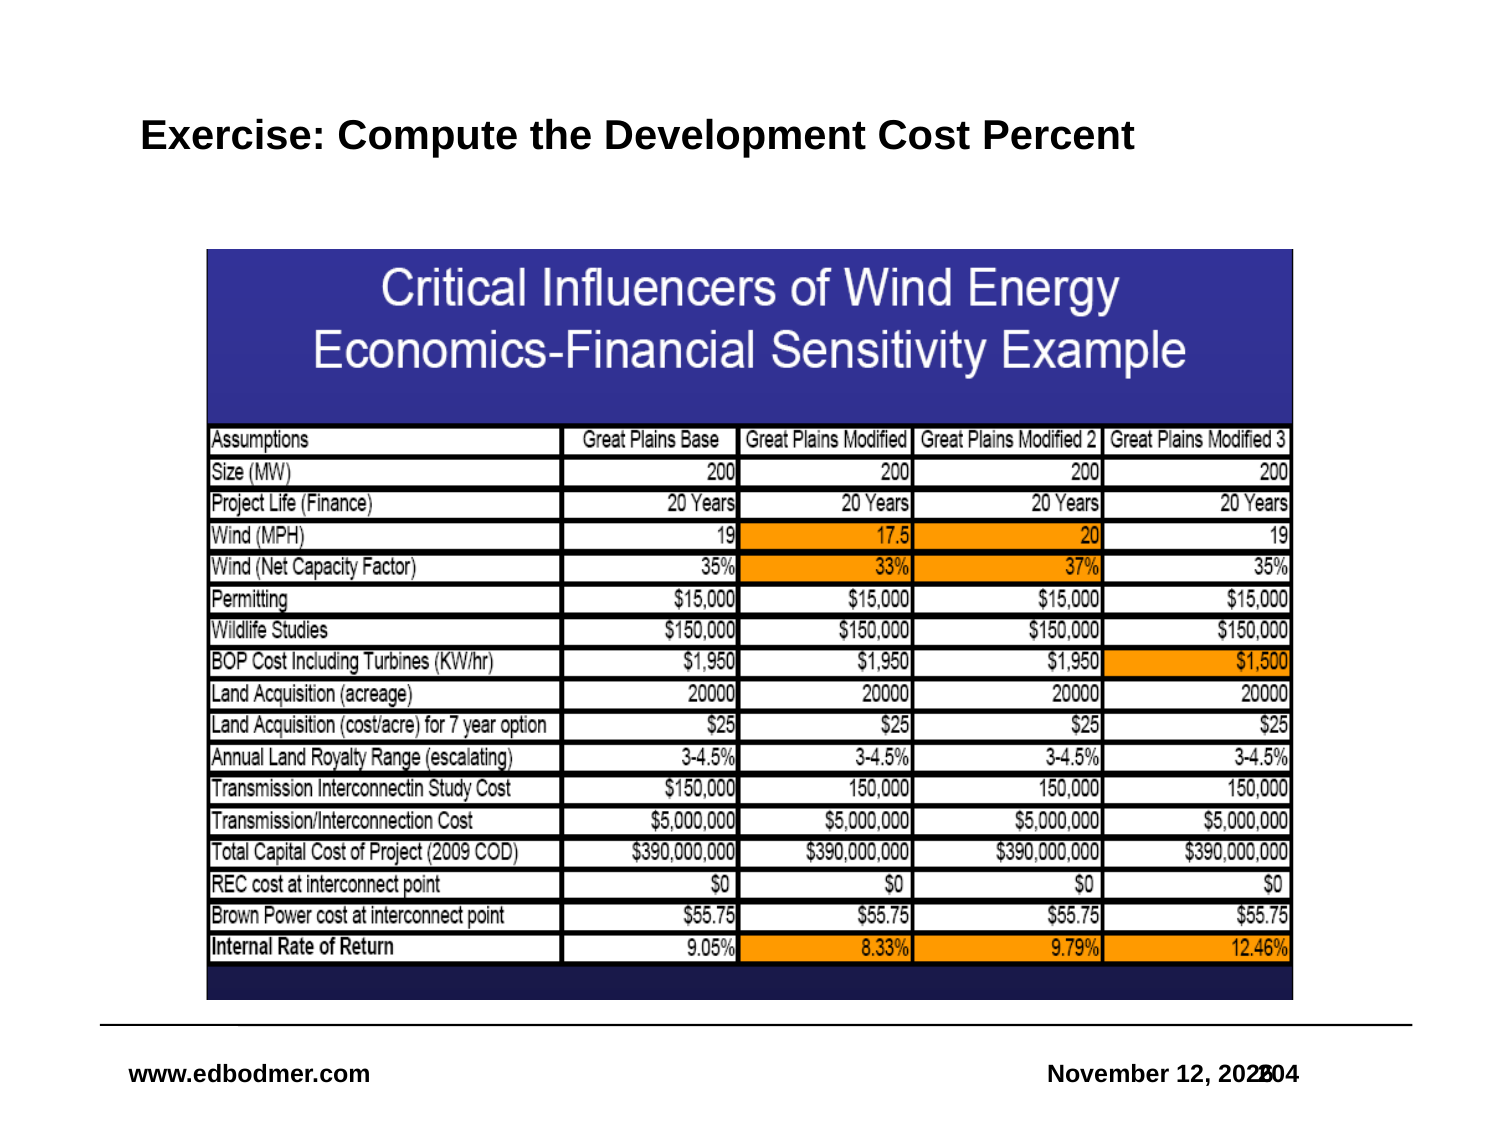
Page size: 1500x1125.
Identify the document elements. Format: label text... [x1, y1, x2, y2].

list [198, 249, 1301, 1001]
title Exercise: Compute the Development Cost Percent [124, 99, 1288, 226]
